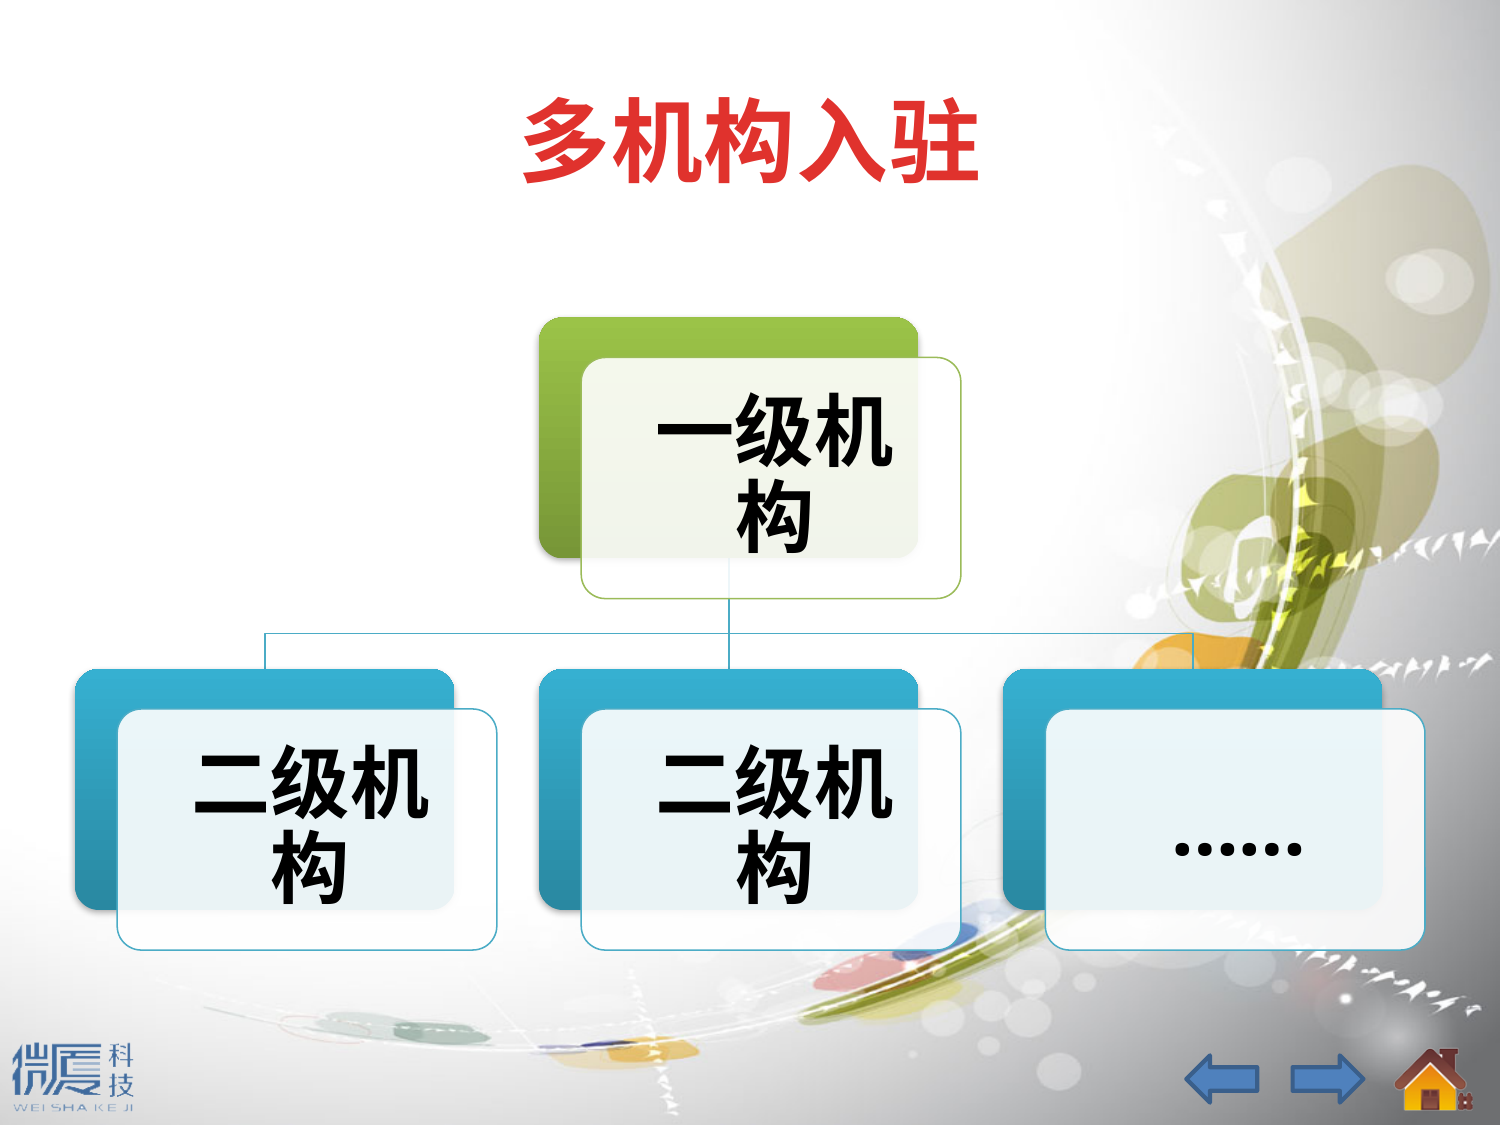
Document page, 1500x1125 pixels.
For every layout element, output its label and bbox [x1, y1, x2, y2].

picture [0, 0, 1500, 1125]
text_box [1186, 1039, 1485, 1118]
list [74, 262, 1426, 1006]
